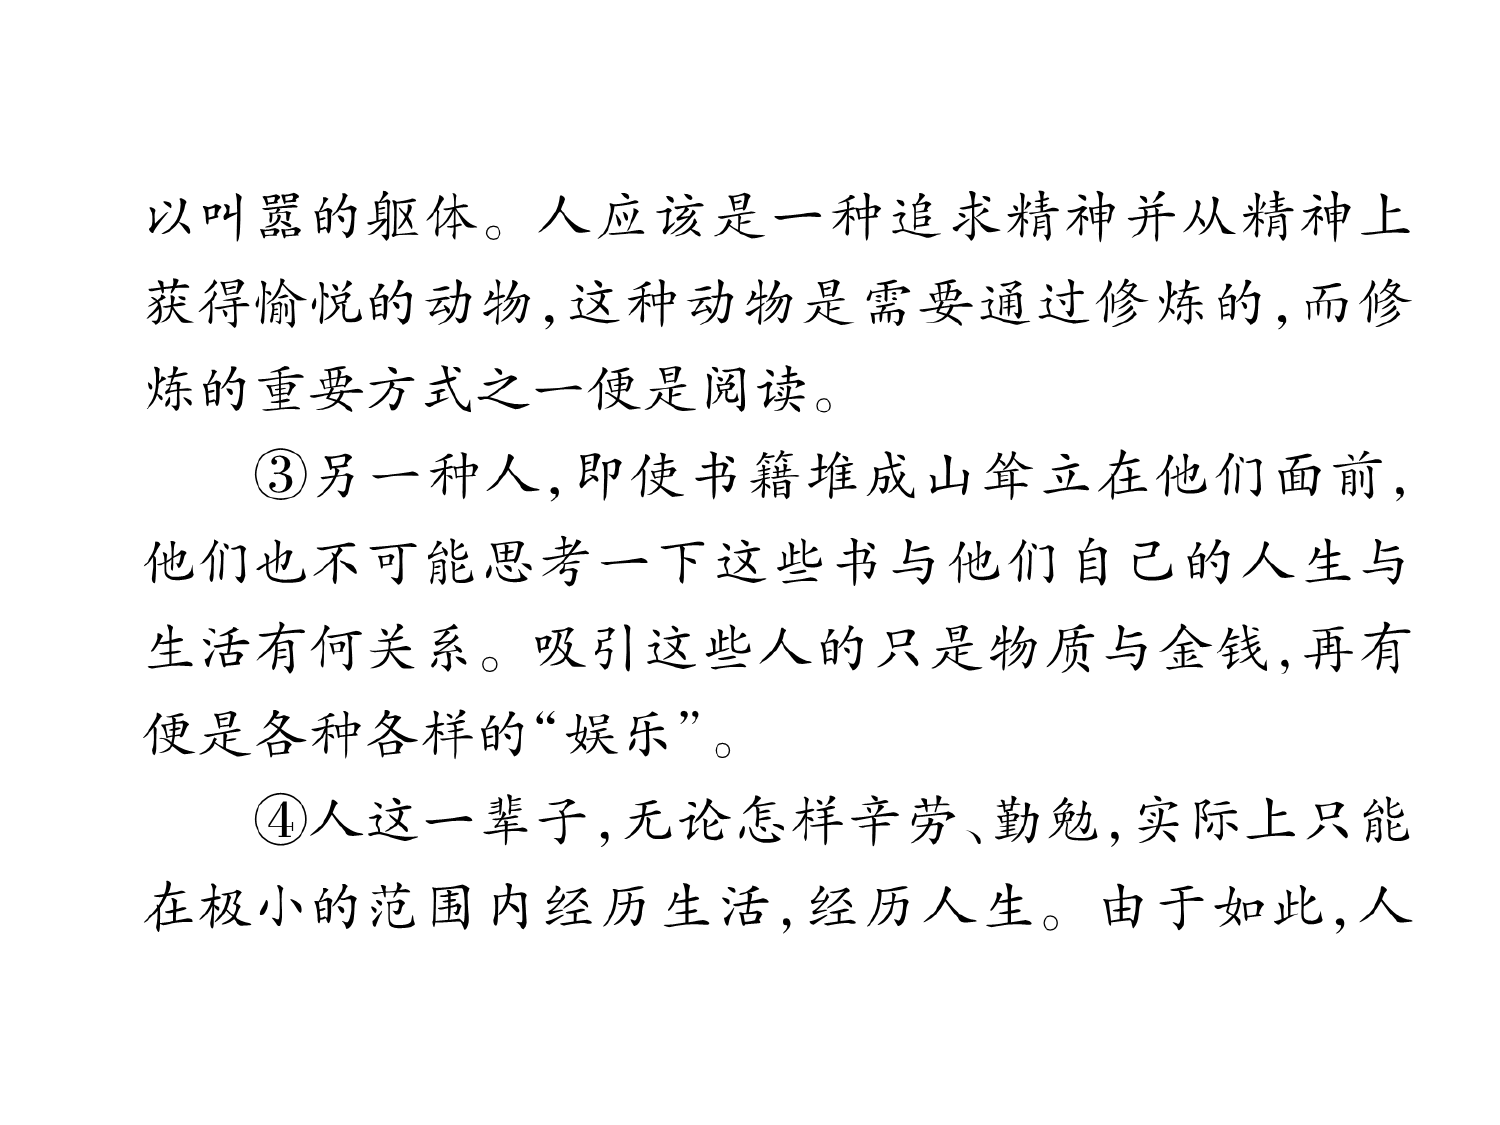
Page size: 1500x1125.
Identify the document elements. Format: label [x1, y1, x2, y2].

picture [105, 169, 1441, 958]
